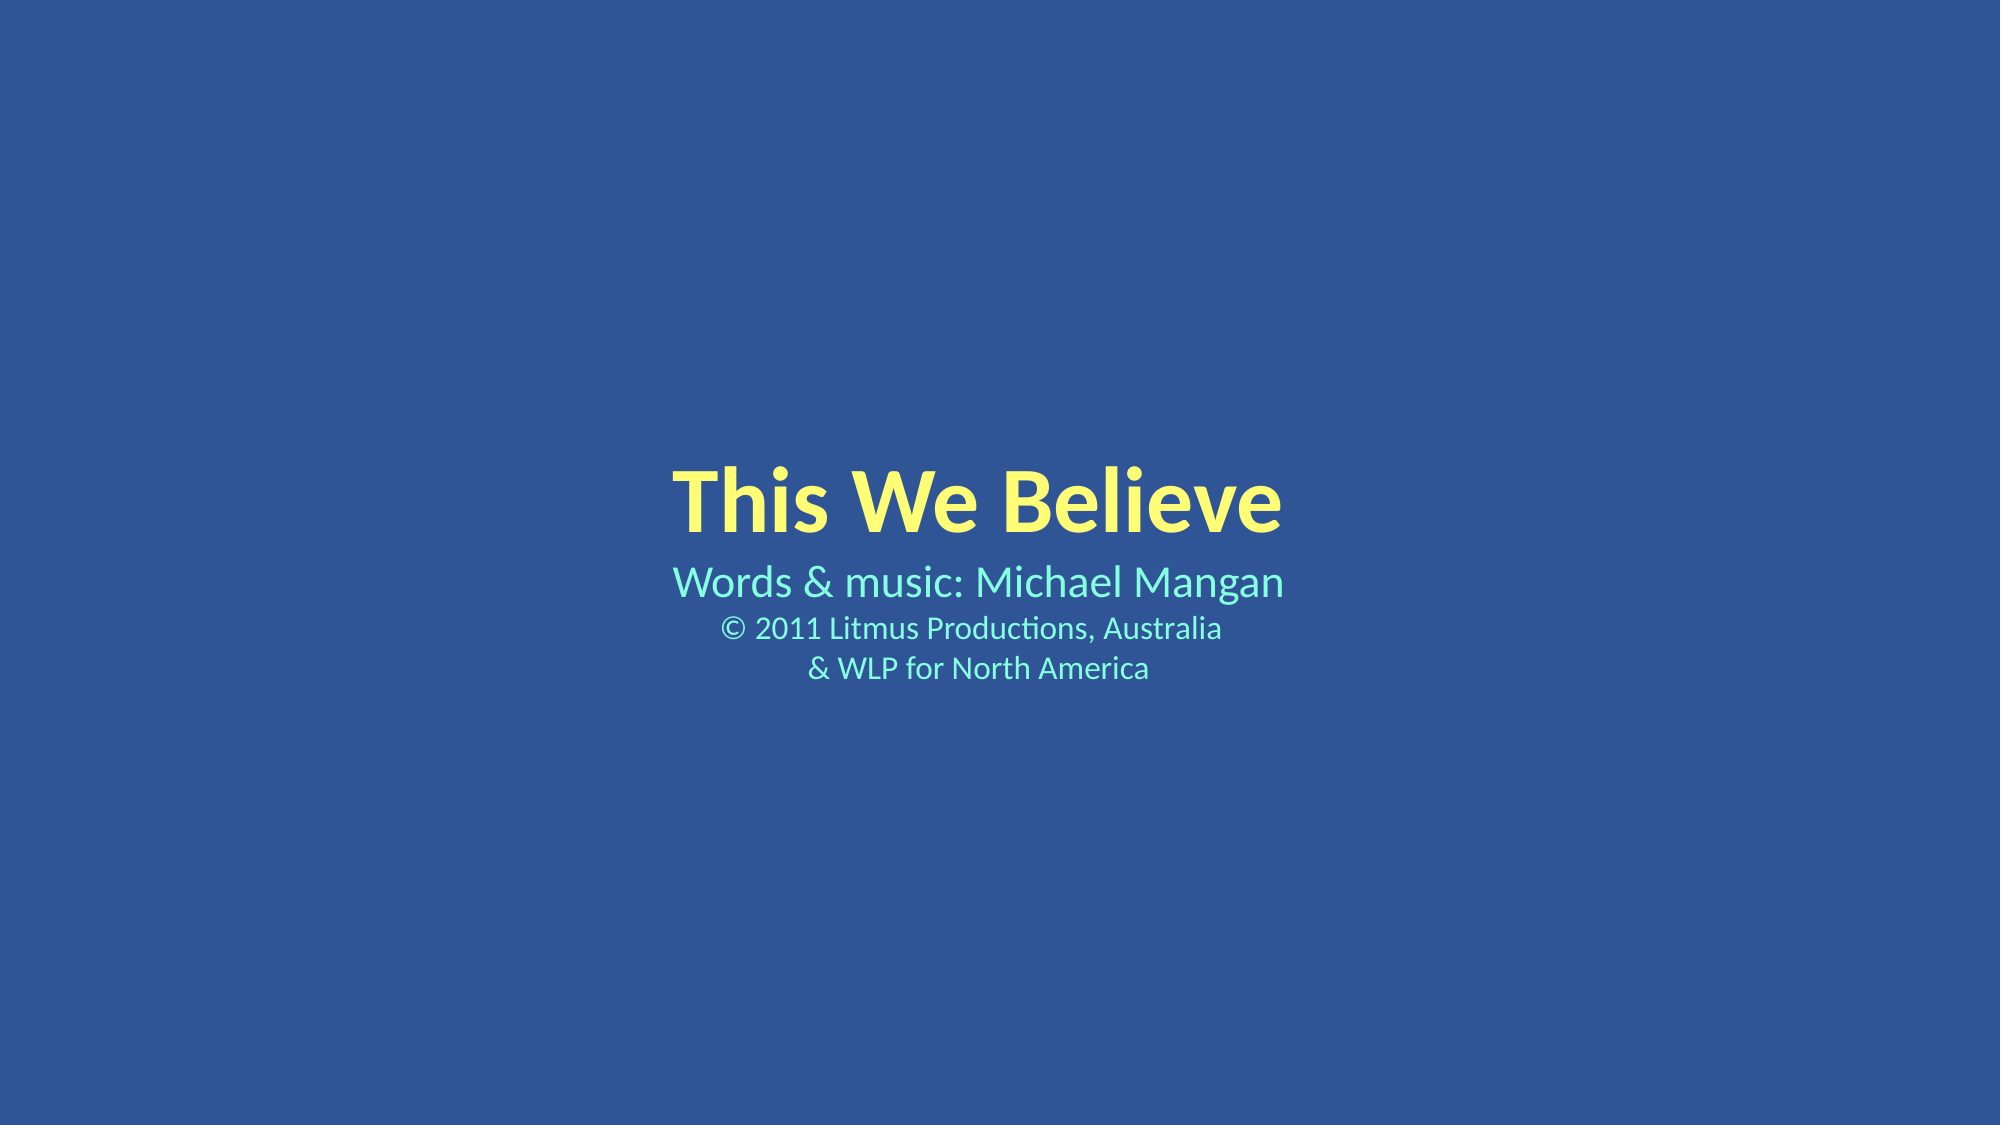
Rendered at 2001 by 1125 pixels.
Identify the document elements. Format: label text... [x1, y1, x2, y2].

text_box This We Believe Words & music: Michael Mangan © 2011 Litmus Productions, Australia & WLP for North America [291, 403, 1667, 722]
